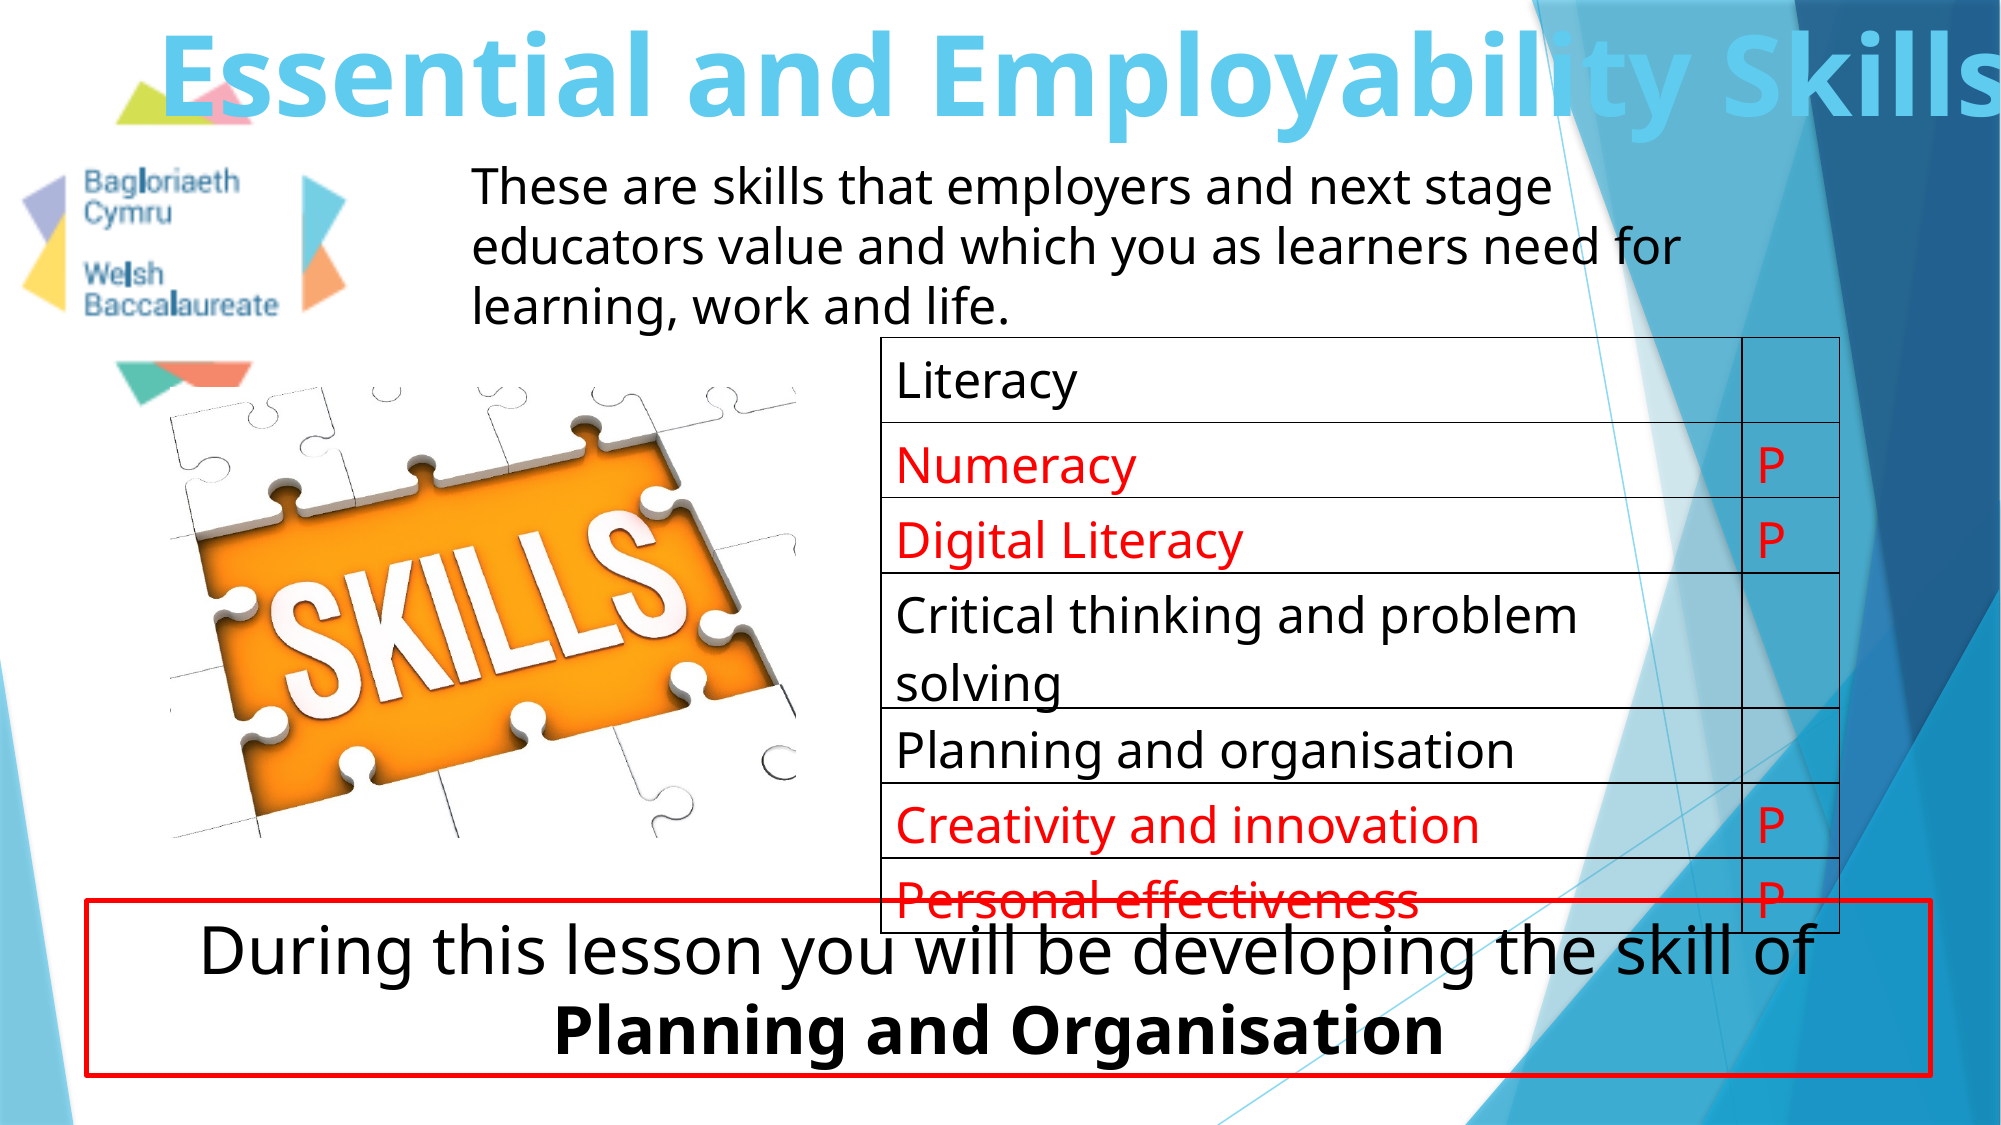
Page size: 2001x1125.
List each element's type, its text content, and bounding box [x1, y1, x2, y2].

table_cell Numeracy [882, 423, 1741, 497]
table_header Literacy [882, 338, 1741, 422]
table_header [1743, 338, 1839, 422]
table_cell P [1743, 859, 1839, 932]
text_box During this lesson you will be developing the skill of Planning and Organisation [86, 900, 1931, 1076]
table_cell [1743, 709, 1839, 782]
table_cell Creativity and innovation [882, 784, 1741, 857]
table_cell [1743, 574, 1839, 707]
table_cell P [1743, 423, 1839, 497]
picture [4, 68, 797, 838]
table_cell Critical thinking and problem solving [882, 574, 1741, 707]
table_cell Personal effectiveness [882, 859, 1741, 932]
table_cell Digital Literacy [882, 498, 1741, 572]
table_cell P [1743, 784, 1839, 857]
text_box Essential and Employability Skills [141, 0, 2000, 147]
text_box These are skills that employers and next stage educators value and which you as learners need for learning, work and life. [456, 146, 1782, 342]
table_cell Planning and organisation [882, 709, 1741, 782]
table_cell P [1743, 498, 1839, 572]
